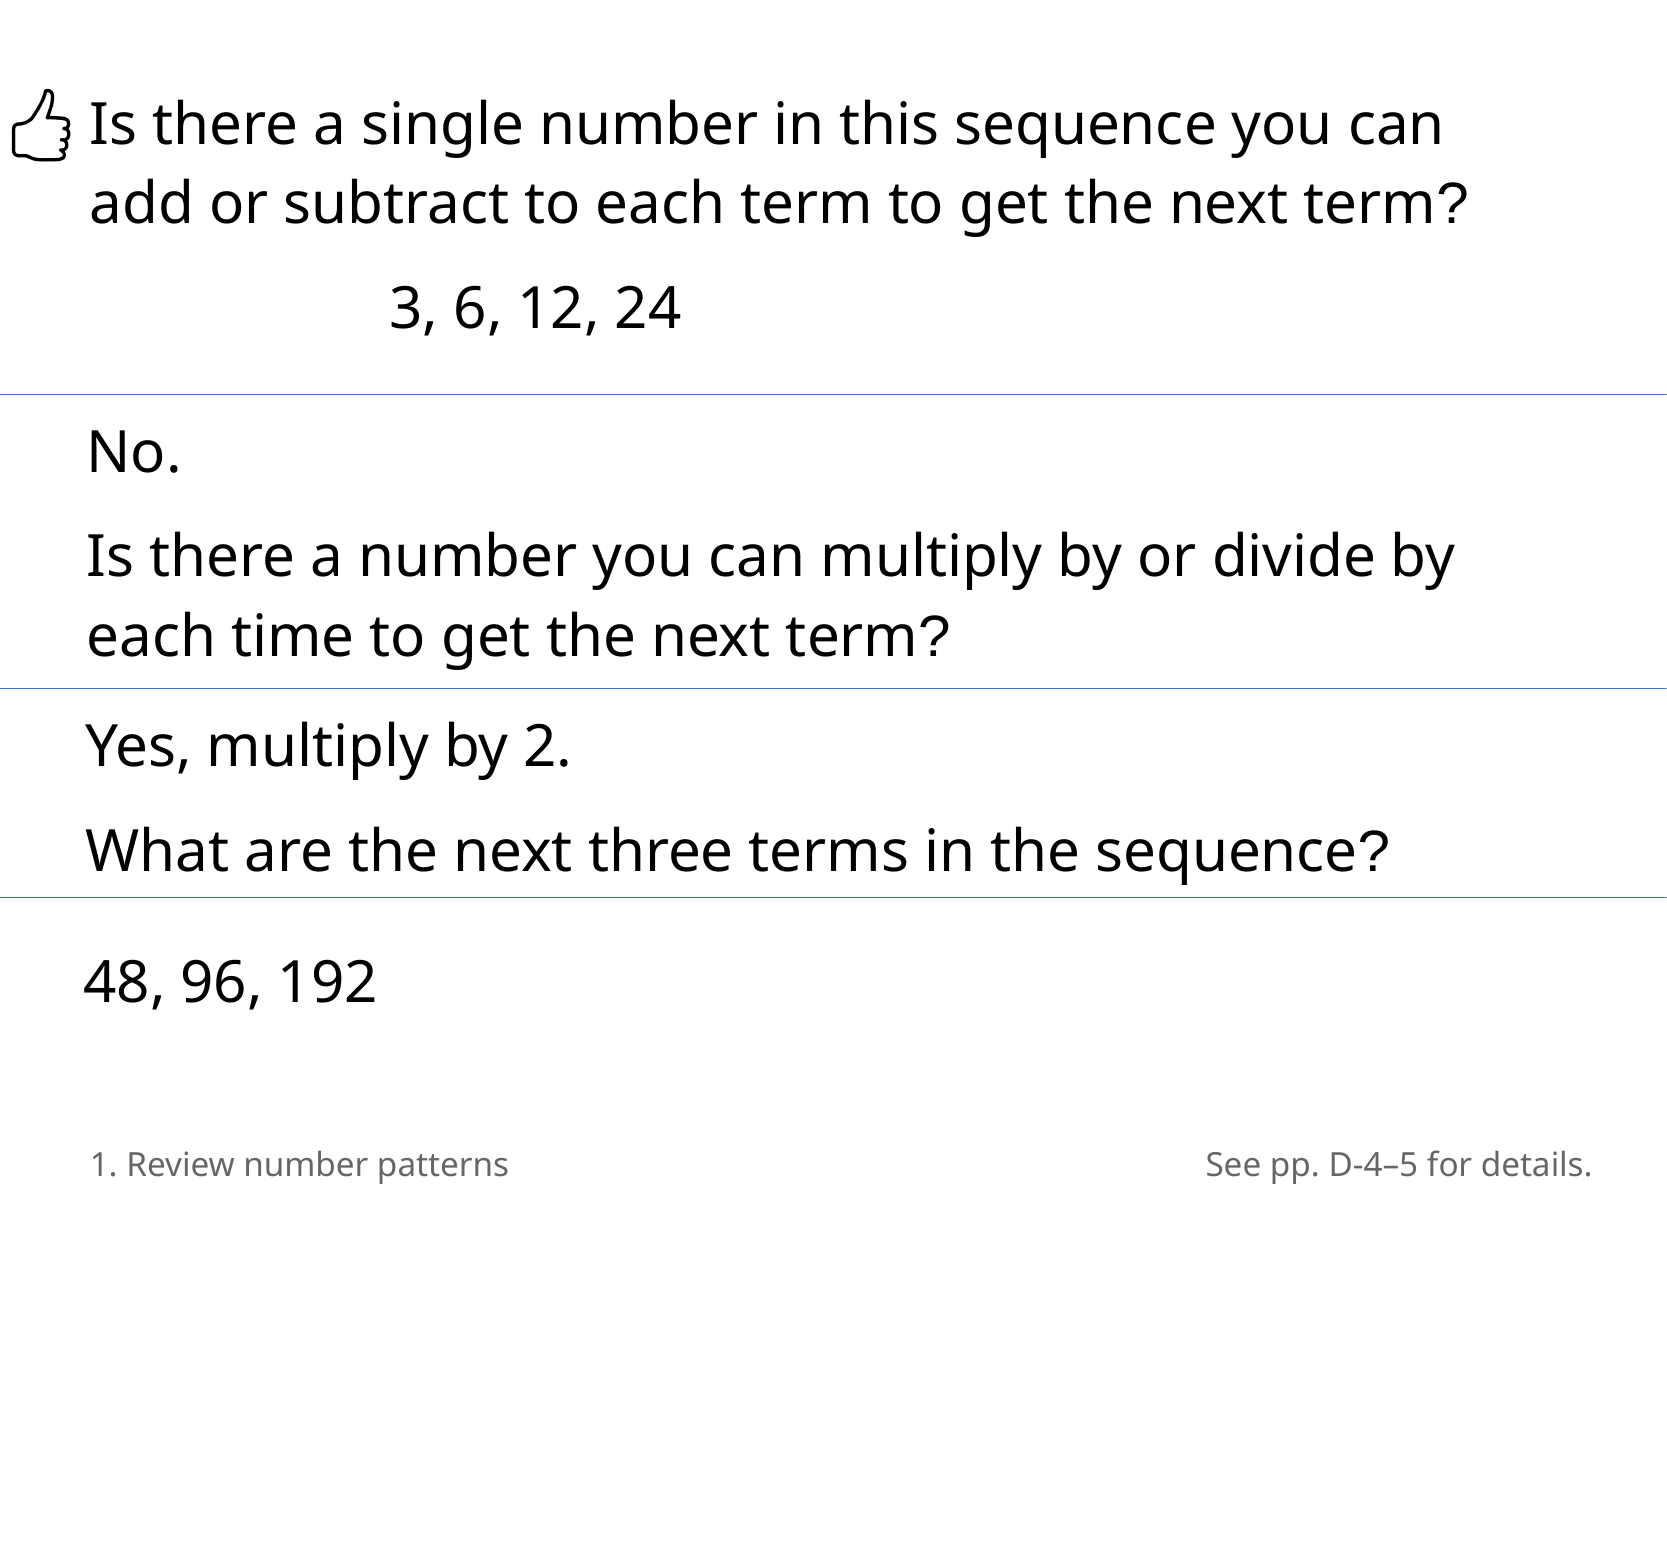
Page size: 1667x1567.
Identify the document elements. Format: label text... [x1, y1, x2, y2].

text_box 48, 96, 192 [68, 936, 834, 1022]
text_box See pp. D-4–5 for details. [1051, 1135, 1608, 1190]
picture [10, 87, 72, 163]
text_box Is there a single number in this sequence you can add or subtract to each term to get the next term? 3, 6, 12, 24 [74, 68, 1659, 348]
text_box No. Is there a number you can multiply by or divide by each time to get the next term? [71, 396, 1520, 676]
text_box 1. Review number patterns [74, 1135, 855, 1190]
text_box Yes, multiply by 2. What are the next three terms in the sequence? [70, 690, 1558, 891]
